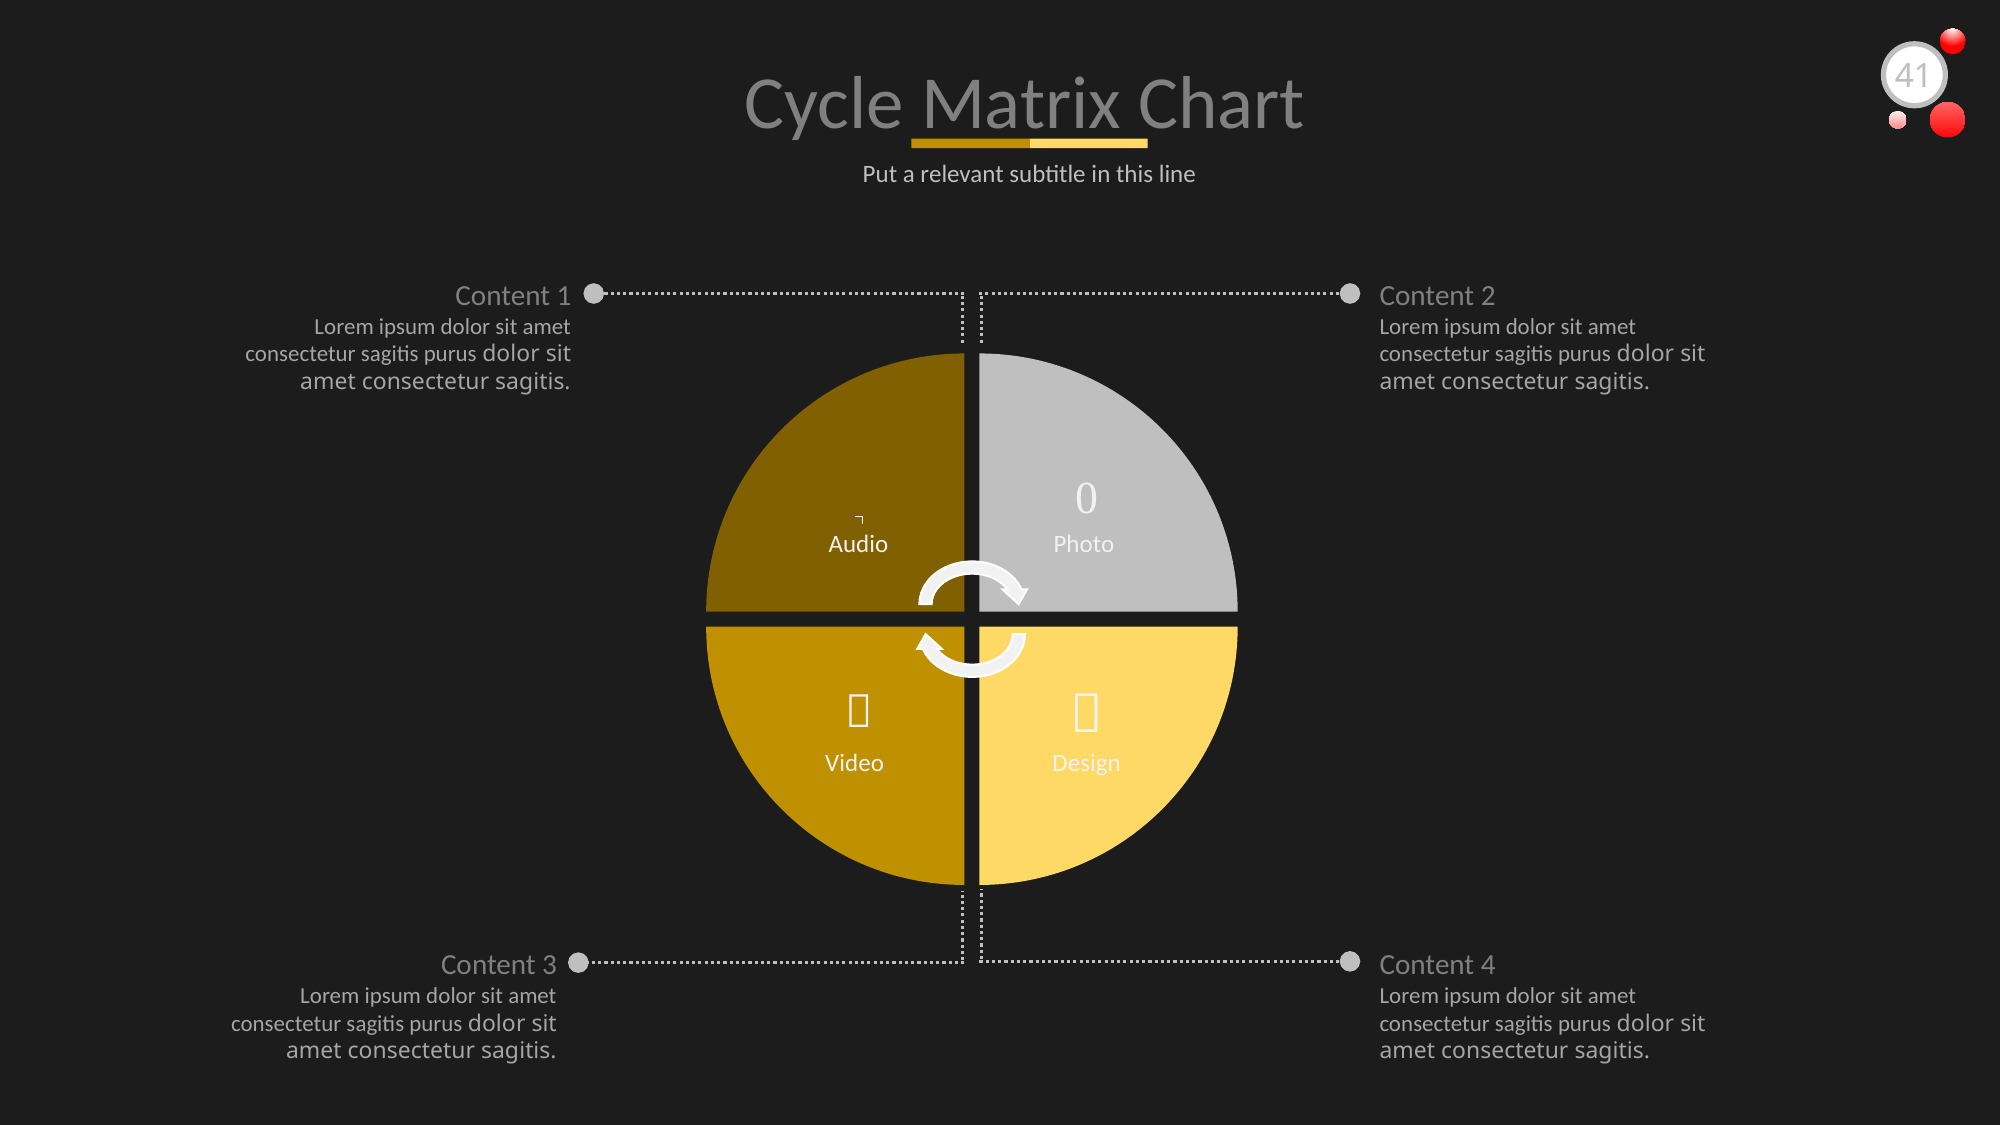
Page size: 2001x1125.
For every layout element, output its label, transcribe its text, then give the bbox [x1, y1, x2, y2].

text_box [979, 889, 1350, 962]
text_box Content 1 Lorem ipsum dolor sit amet consectetur sagitis purus dolor sit amet consectetur sagitis. [229, 258, 587, 412]
text_box Content 3 Lorem ipsum dolor sit amet consectetur sagitis purus dolor sit amet consectetur sagitis. [215, 927, 572, 1082]
text_box Put a relevant subtitle in this line [792, 142, 1267, 202]
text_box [796, 436, 953, 580]
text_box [1024, 653, 1177, 799]
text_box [1876, 28, 1966, 138]
text_box [950, 633, 1027, 678]
text_box Cycle Matrix Chart [597, 1, 1454, 152]
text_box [593, 293, 965, 346]
text_box [953, 560, 1029, 606]
text_box [705, 625, 966, 886]
text_box Content 2 Lorem ipsum dolor sit amet consectetur sagitis purus dolor sit amet consectetur sagitis. [1364, 258, 1722, 412]
text_box [978, 352, 1239, 613]
text_box Content 4 Lorem ipsum dolor sit amet consectetur sagitis purus dolor sit amet consectetur sagitis. [1364, 927, 1722, 1082]
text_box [1024, 436, 1178, 580]
text_box [918, 580, 950, 606]
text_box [978, 293, 1350, 346]
text_box [705, 352, 966, 613]
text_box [911, 138, 1148, 149]
text_box [917, 632, 942, 647]
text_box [796, 647, 950, 799]
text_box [578, 890, 965, 963]
text_box [978, 625, 1239, 886]
